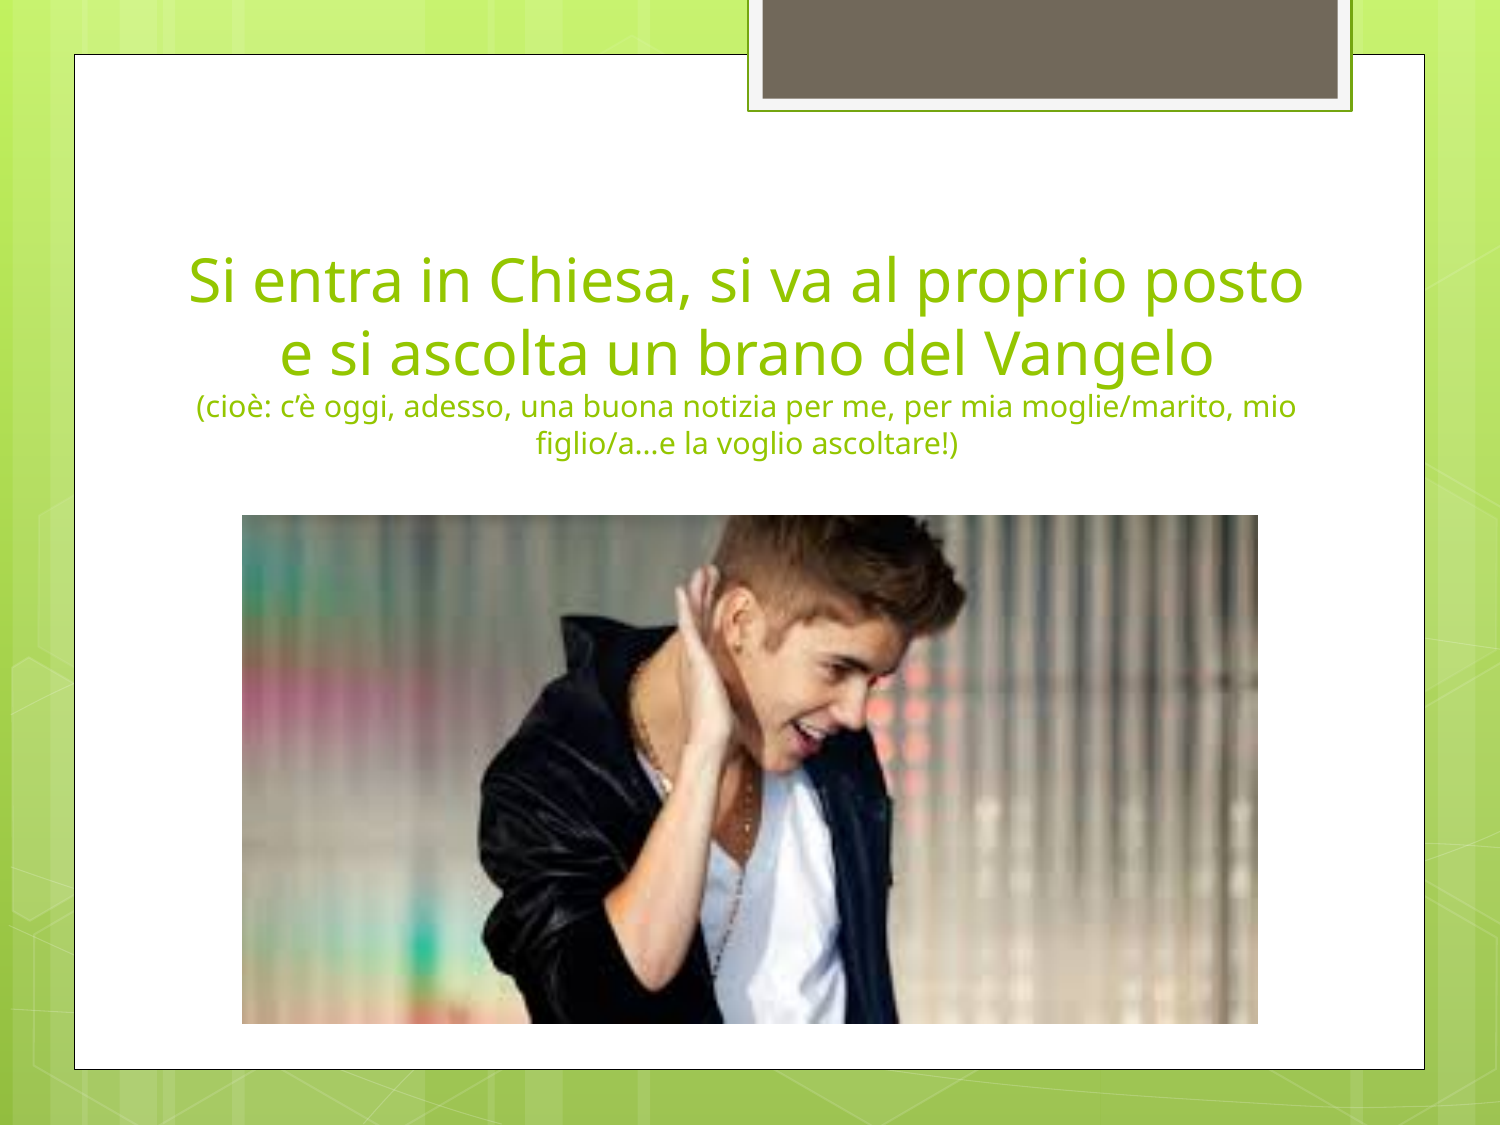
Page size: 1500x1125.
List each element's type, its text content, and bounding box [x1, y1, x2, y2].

title Si entra in Chiesa, si va al proprio posto e si ascolta un brano del Vangelo (cioè: c’è oggi, adesso, una buona notizia per me, per mia moglie/marito, mio figlio/a…e la voglio ascoltare!) [171, 168, 1324, 468]
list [241, 514, 1259, 1024]
